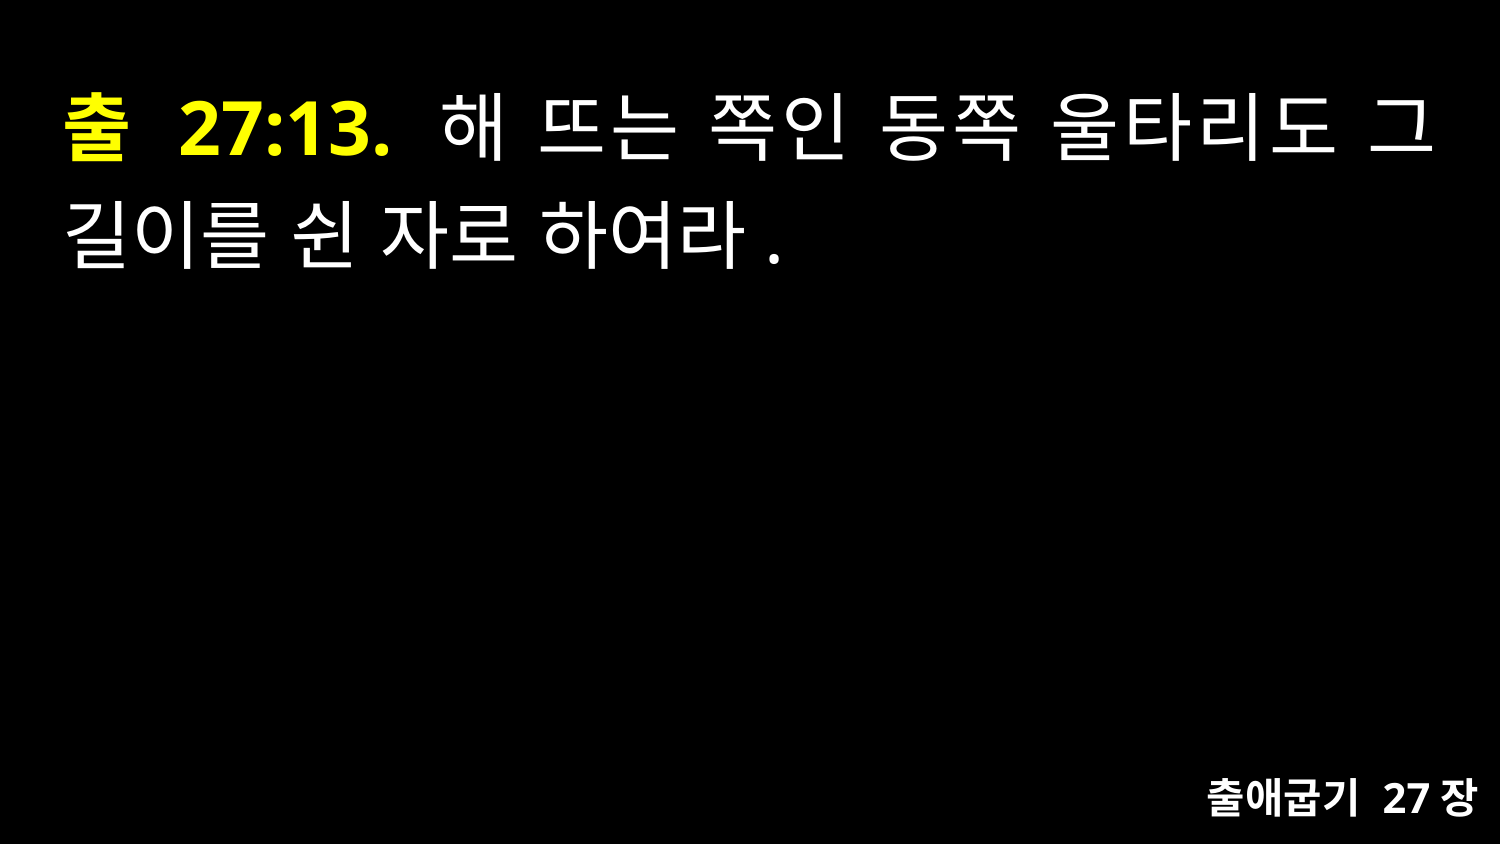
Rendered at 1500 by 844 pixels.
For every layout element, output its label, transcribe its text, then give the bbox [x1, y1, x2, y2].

subtitle 출애굽기 27장 [916, 770, 1500, 844]
title 출 27:13. 해 뜨는 쪽인 동쪽 울타리도 그 길이를 쉰 자로 하여라. [0, 0, 1500, 844]
